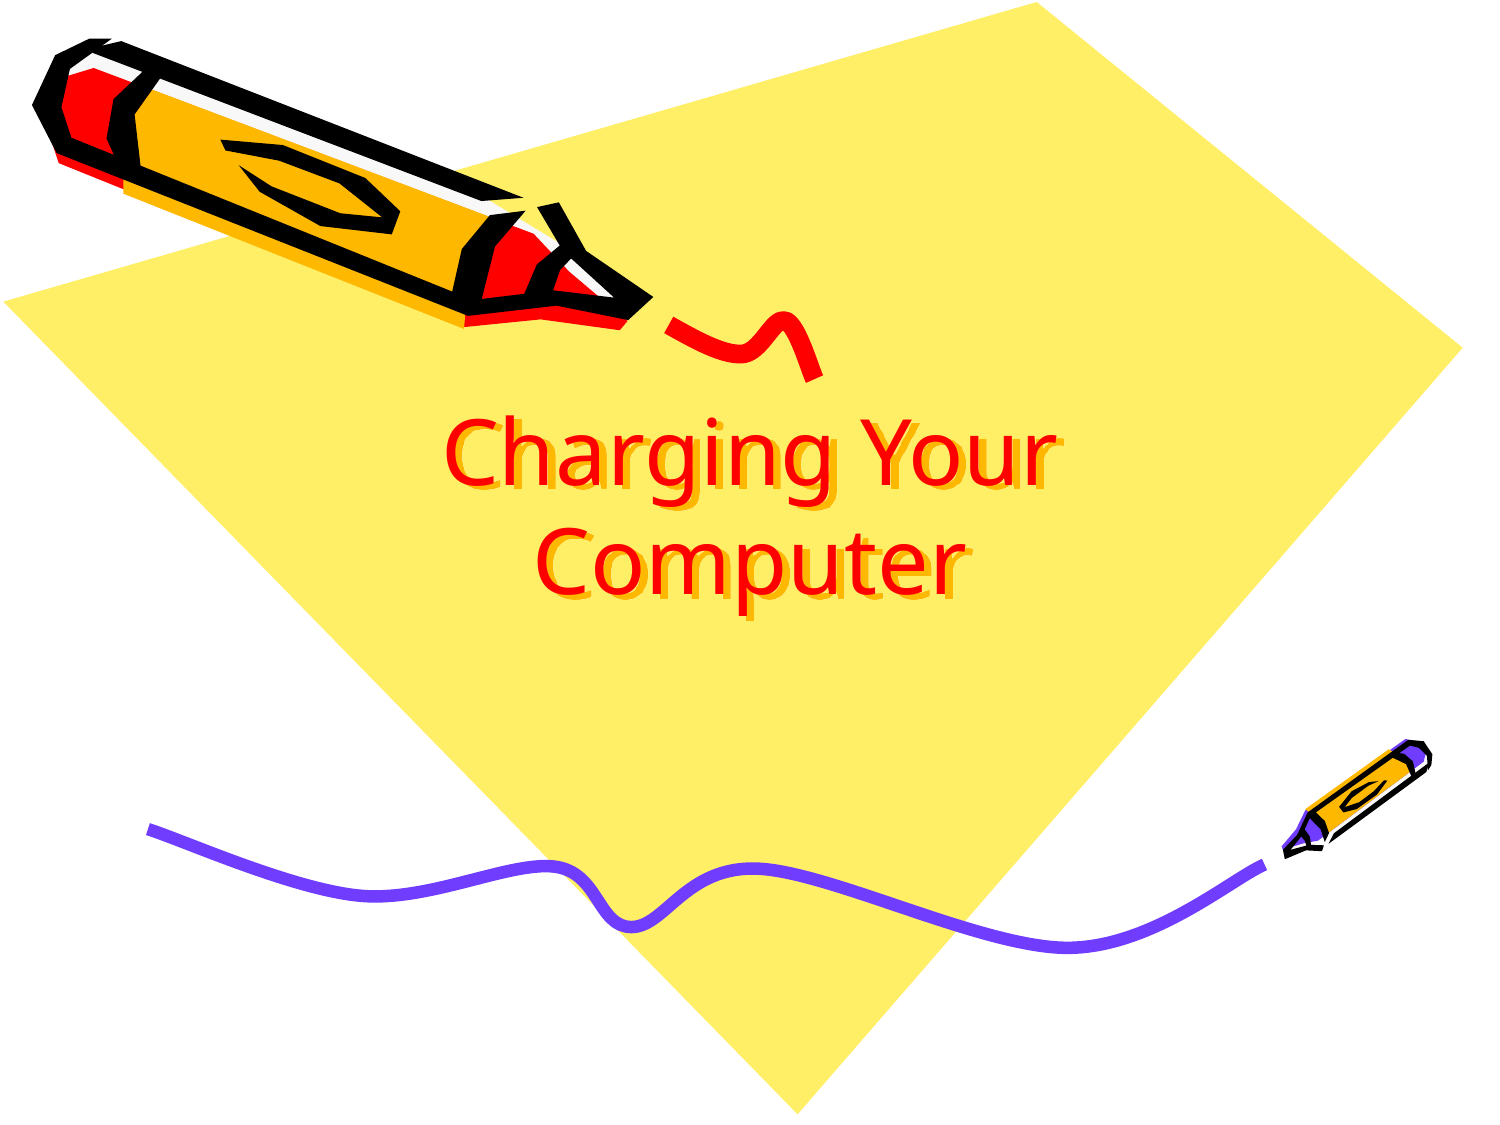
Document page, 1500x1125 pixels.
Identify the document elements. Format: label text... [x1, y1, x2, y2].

title Charging Your Computer [224, 247, 1276, 622]
